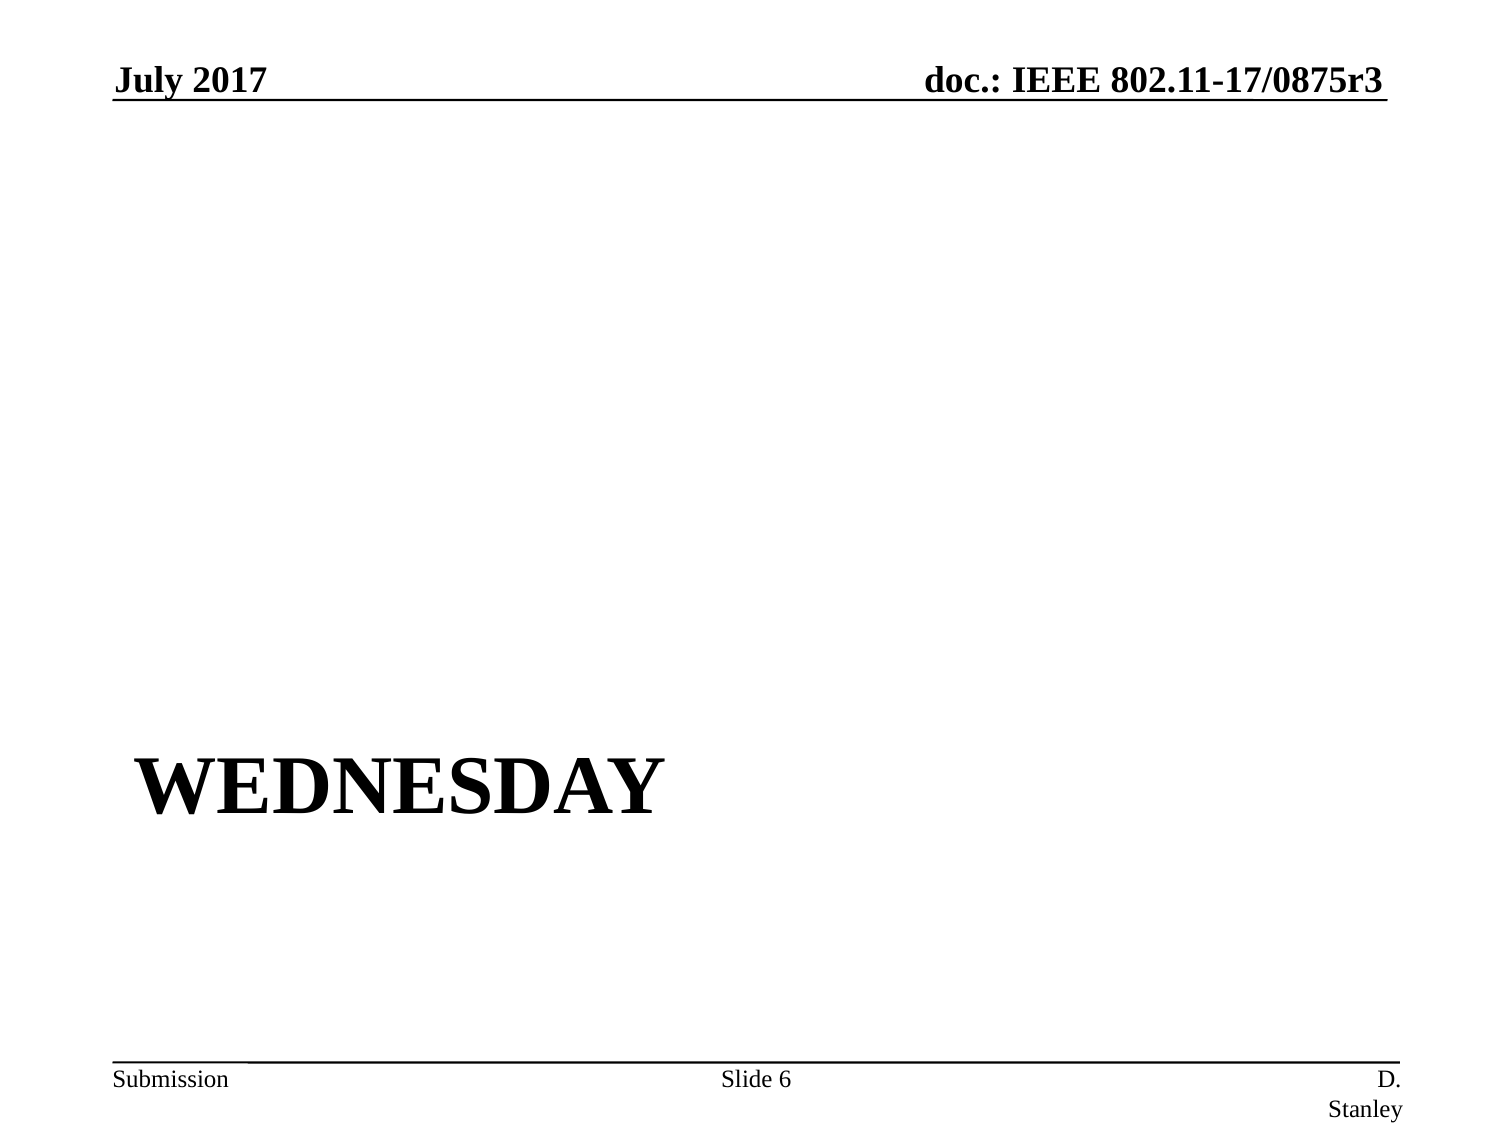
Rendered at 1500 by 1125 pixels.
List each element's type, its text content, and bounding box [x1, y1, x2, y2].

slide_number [114, 54, 374, 101]
title Wednesday [118, 722, 1394, 947]
slide_number Slide 6 [712, 1061, 800, 1093]
footer D. Stanley, HP Enterprise [1324, 1061, 1402, 1093]
